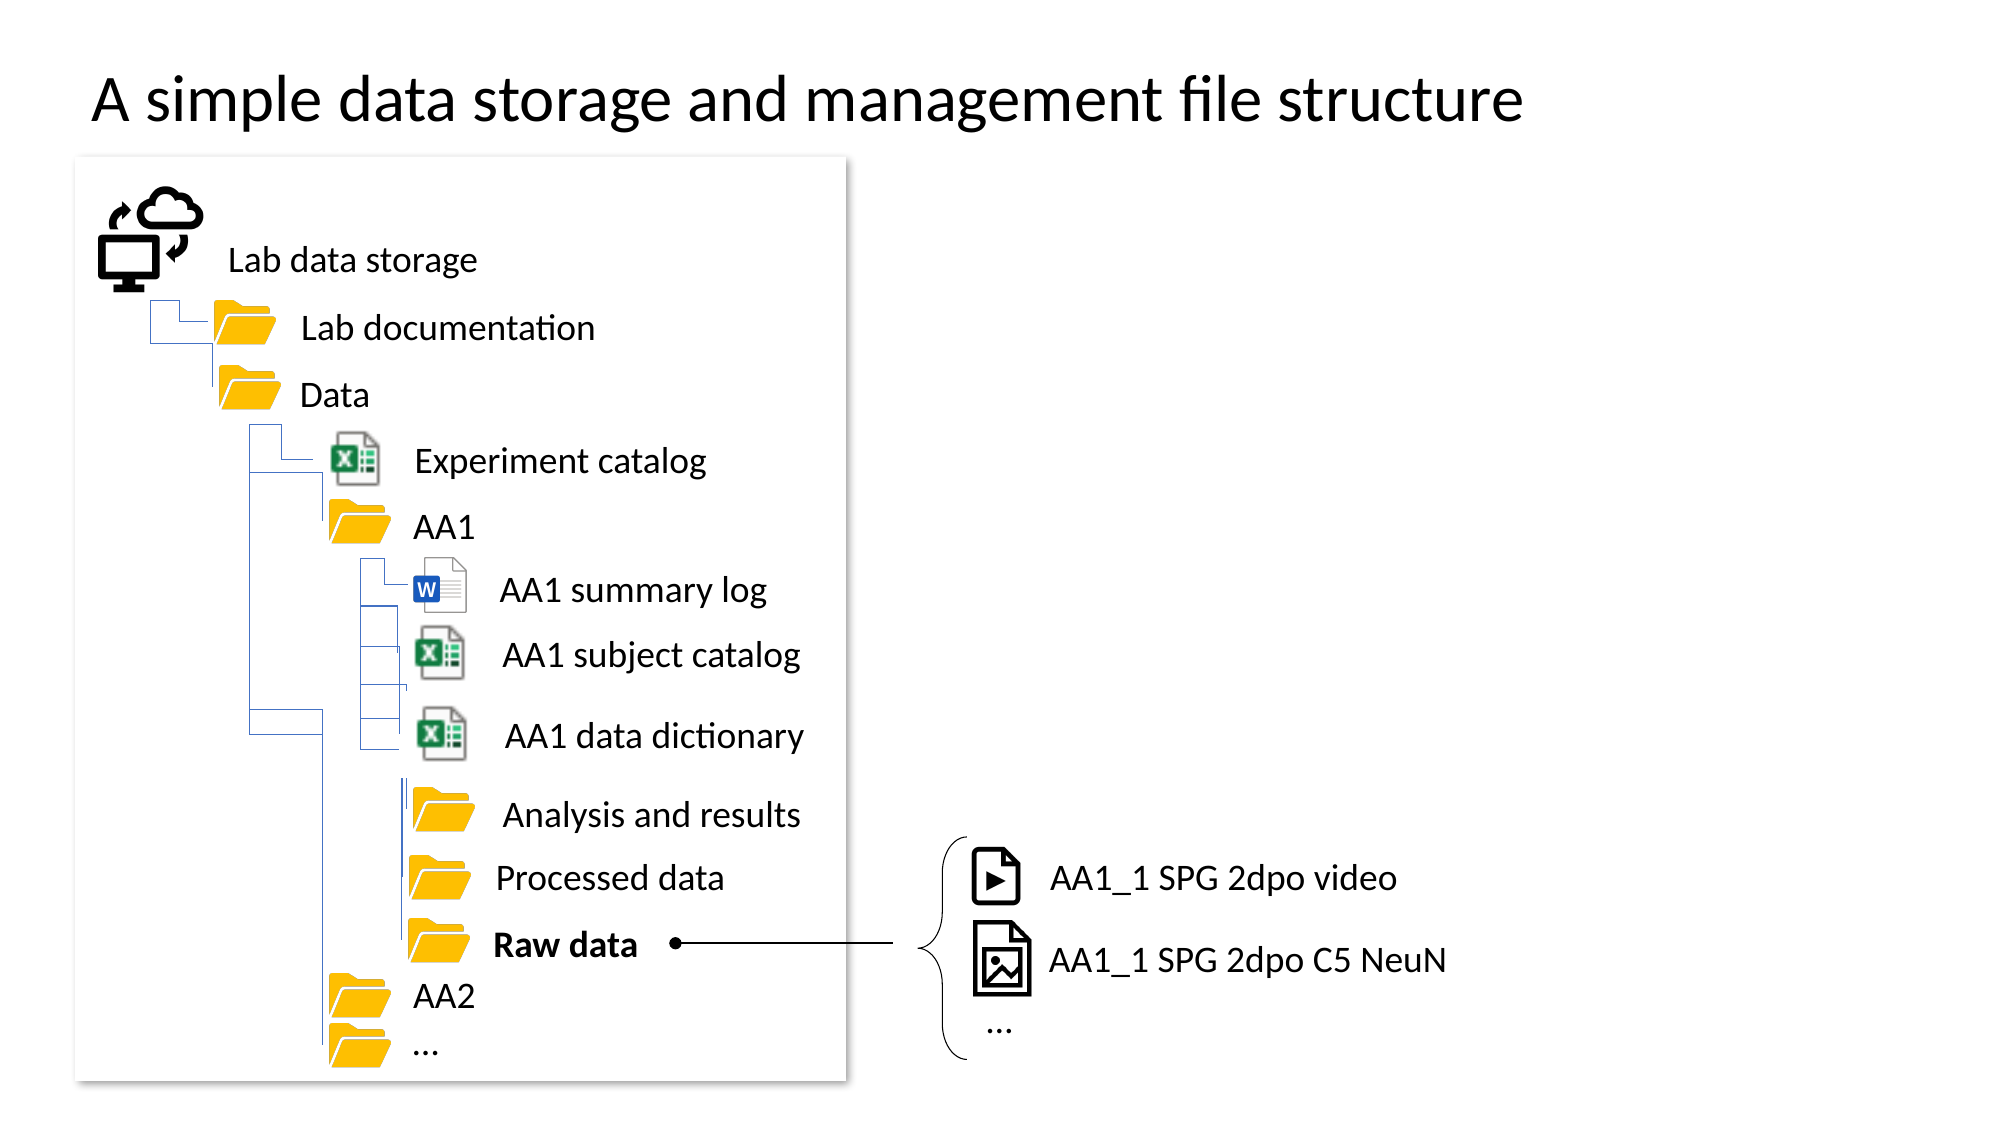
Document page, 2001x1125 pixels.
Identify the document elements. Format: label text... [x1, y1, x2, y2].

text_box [75, 156, 846, 1083]
text_box … [971, 1003, 1028, 1049]
text_box A simple data storage and management file structure [77, 47, 1627, 143]
text_box [917, 839, 967, 1060]
text_box AA1_1 SPG 2dpo video [1035, 845, 1413, 906]
text_box AA1_1 SPG 2dpo C5 NeuN [1047, 928, 1463, 988]
picture [957, 837, 1047, 1003]
